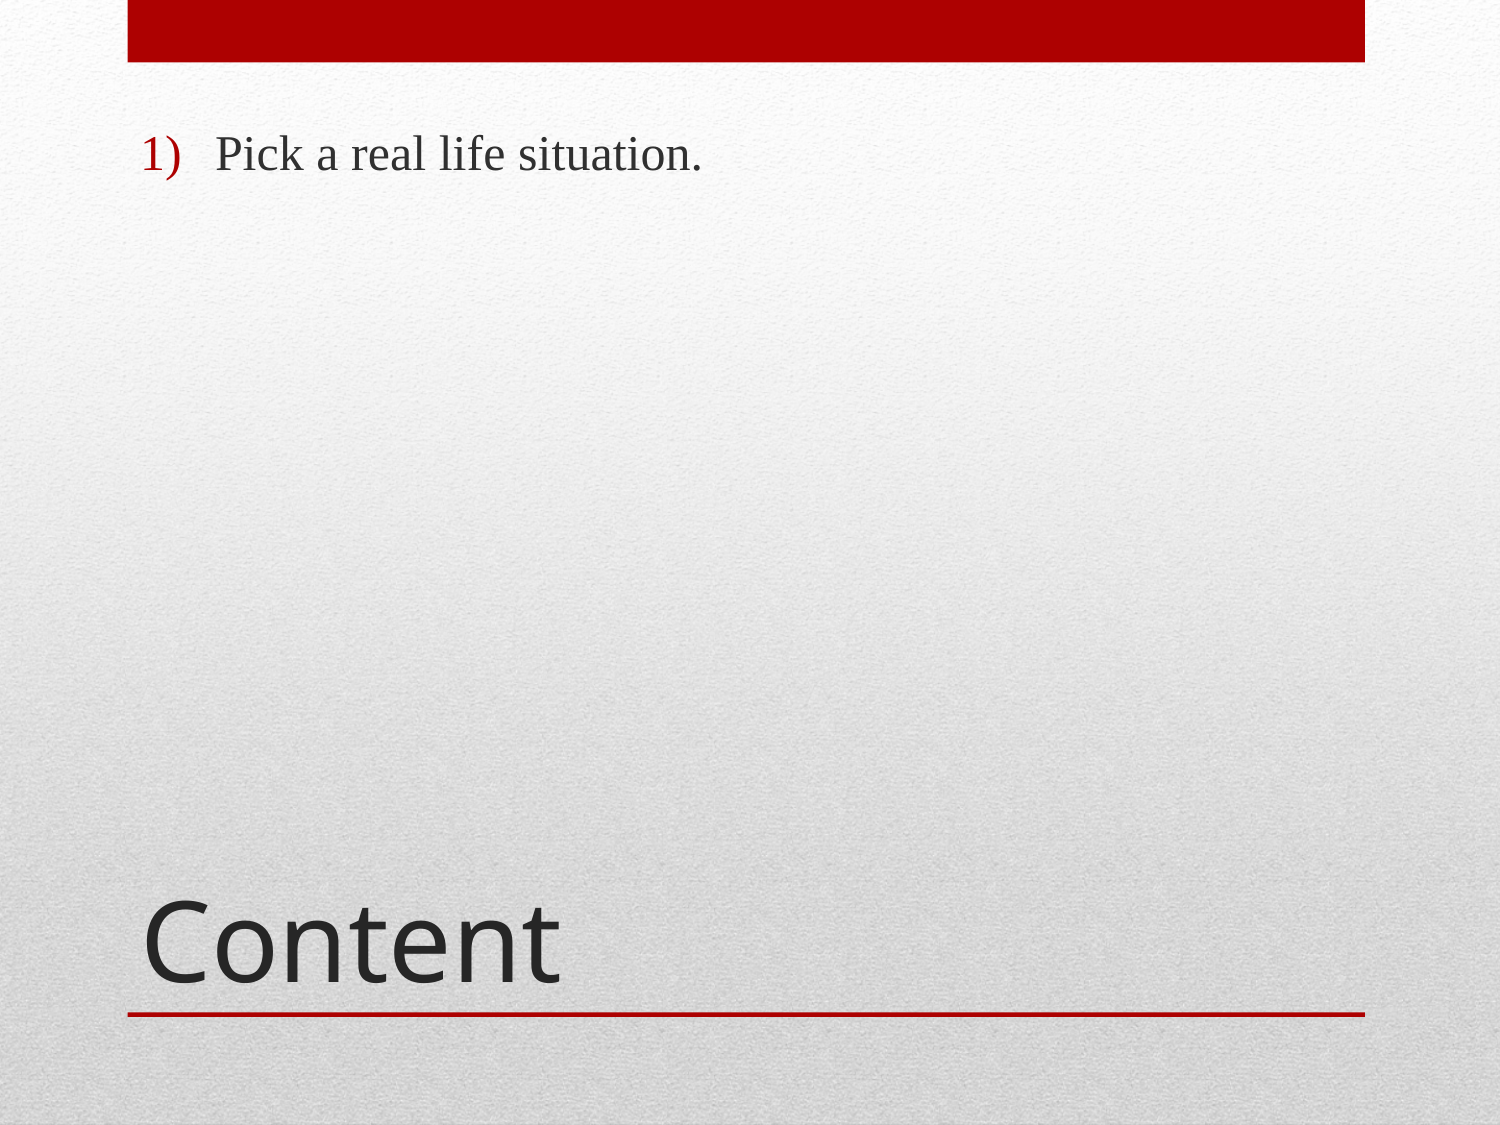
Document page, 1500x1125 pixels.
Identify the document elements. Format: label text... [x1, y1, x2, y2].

list Pick a real life situation. [125, 112, 1363, 750]
title Content [125, 750, 1238, 1013]
